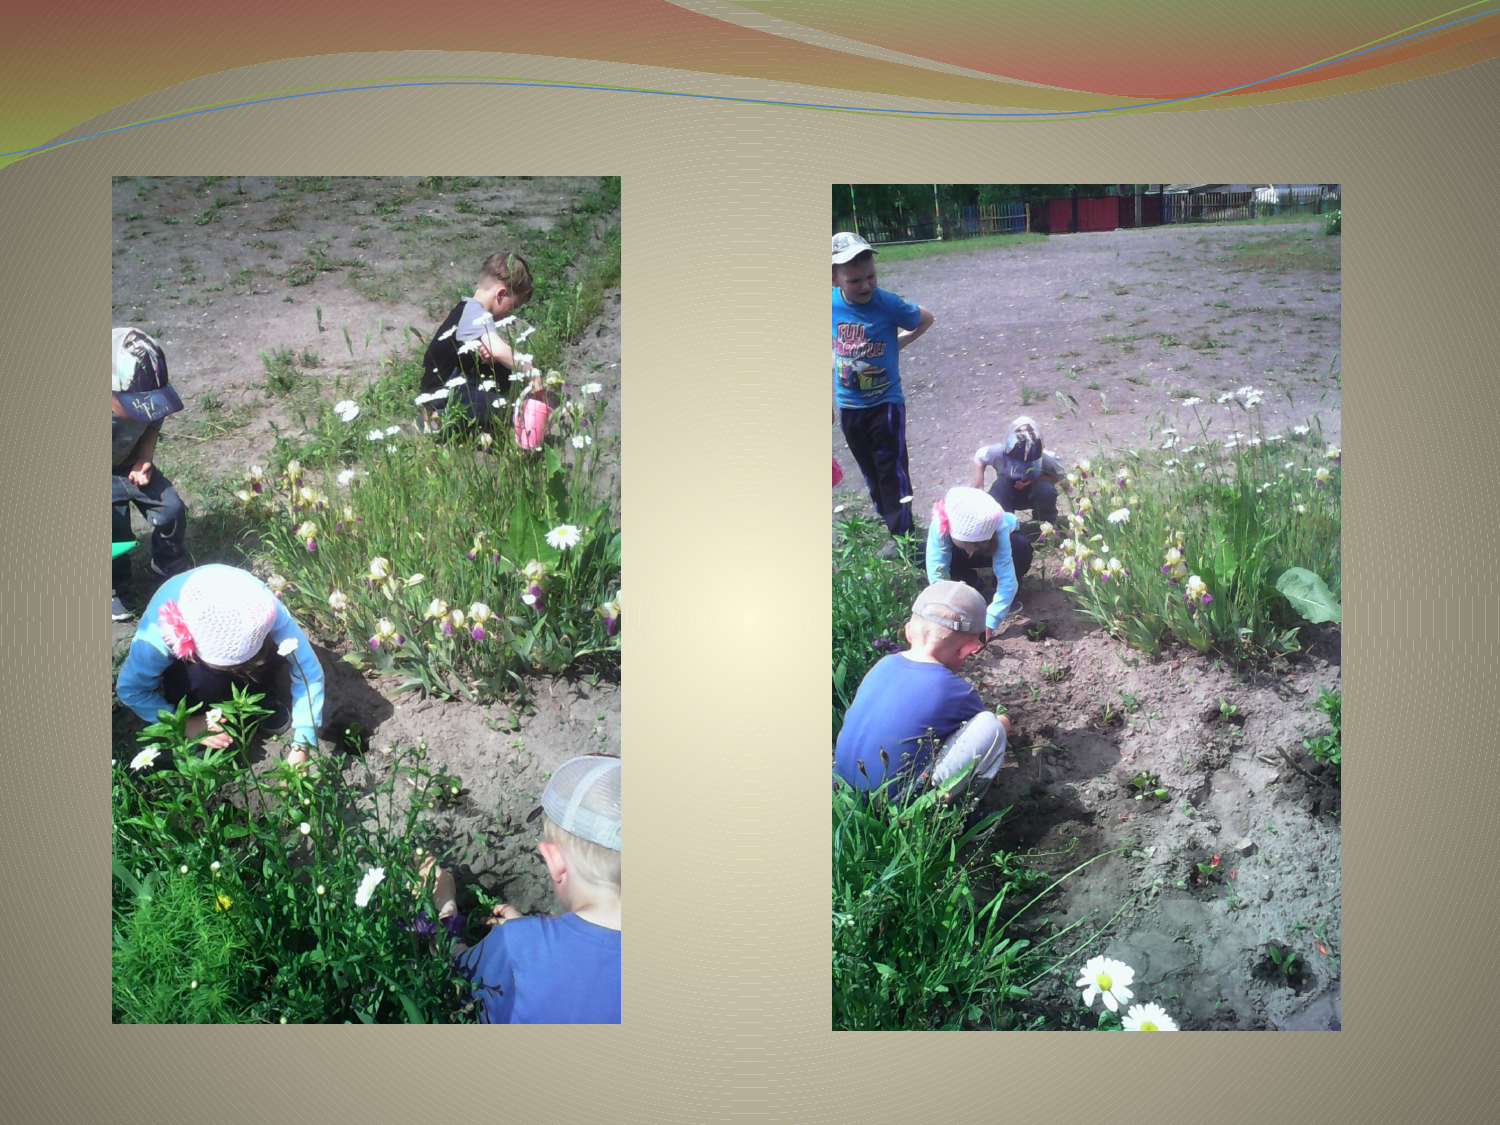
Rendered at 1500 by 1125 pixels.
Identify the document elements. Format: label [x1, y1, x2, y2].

picture [111, 176, 621, 1024]
picture [832, 184, 1341, 1032]
